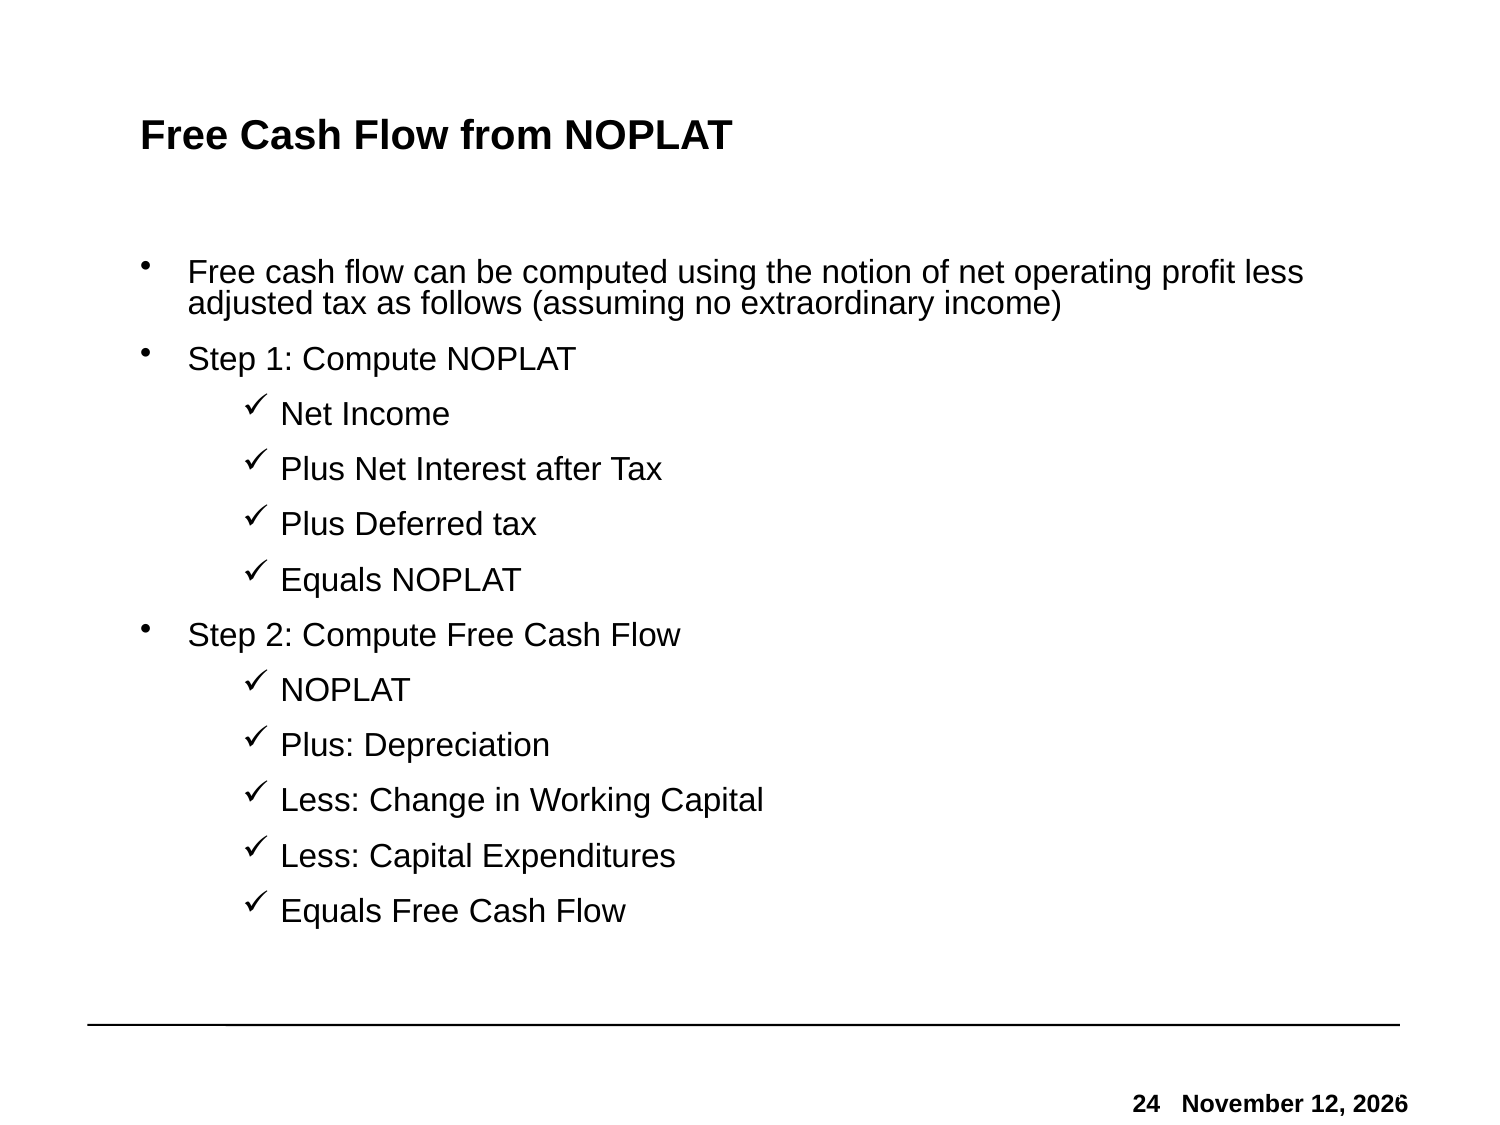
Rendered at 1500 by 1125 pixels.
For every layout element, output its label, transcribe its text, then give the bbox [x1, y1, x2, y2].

list Free cash flow can be computed using the notion of net operating profit less adjusted tax as follows (assuming no extraordinary income) Step 1: Compute NOPLAT Net Income Plus Net Interest after Tax Plus Deferred tax Equals NOPLAT Step 2: Compute Free Cash Flow NOPLAT Plus: Depreciation Less: Change in Working Capital Less: Capital Expenditures Equals Free Cash Flow [124, 249, 1426, 1013]
title Free Cash Flow from NOPLAT [124, 99, 1401, 226]
